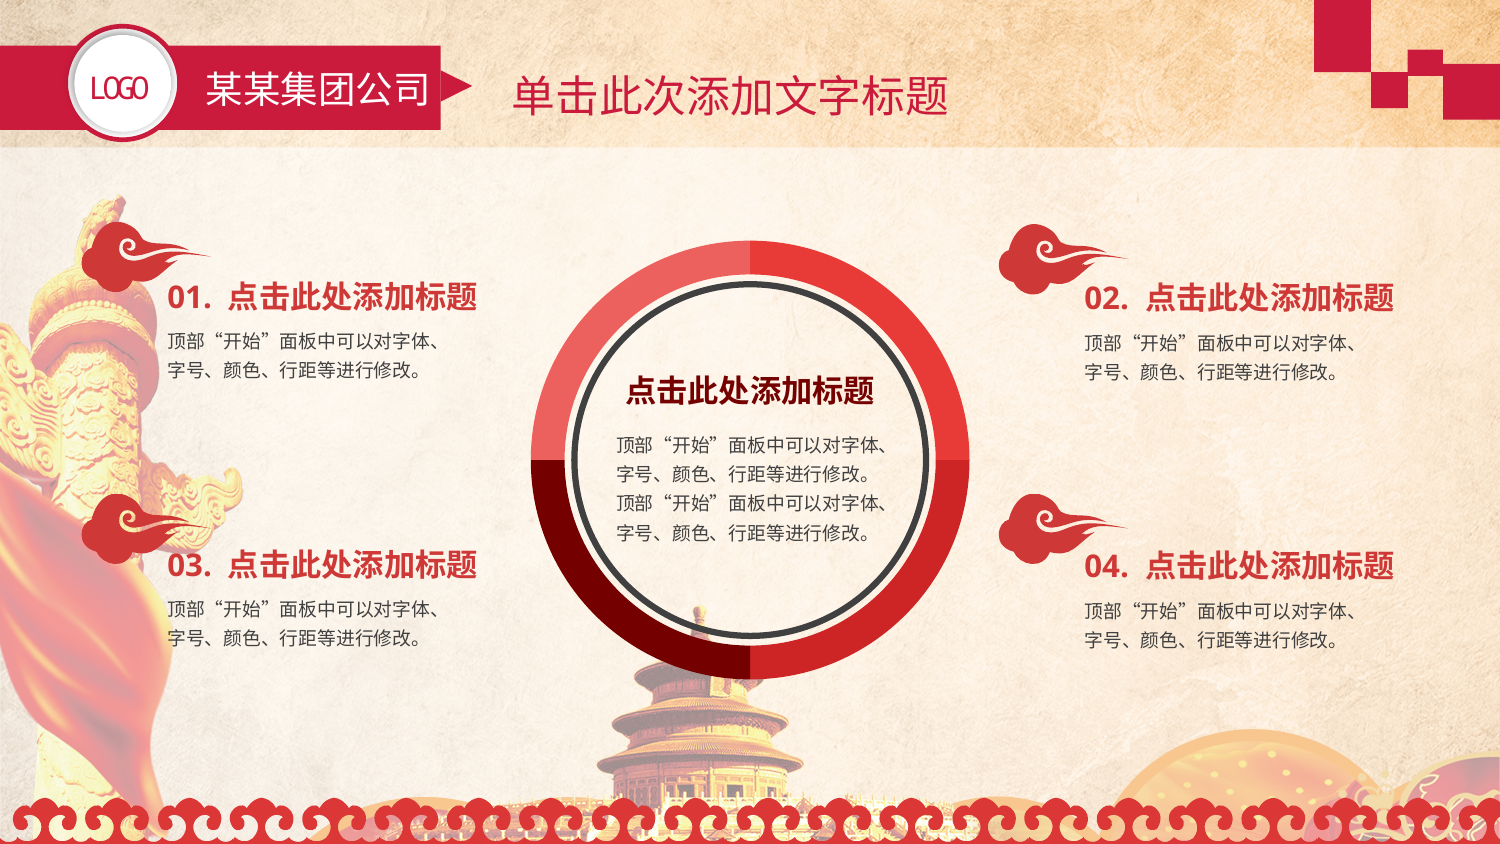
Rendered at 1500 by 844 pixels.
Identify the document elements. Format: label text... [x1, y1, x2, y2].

text_box 02. 点击此处添加标题 [1069, 271, 1410, 324]
text_box 01. 点击此处添加标题 [152, 269, 493, 322]
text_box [0, 796, 1500, 844]
text_box 顶部“开始”面板中可以对字体、字号、颜色、行距等进行修改。 [1069, 592, 1391, 659]
text_box [529, 462, 752, 681]
text_box 顶部“开始”面板中可以对字体、字号、颜色、行距等进行修改。顶部“开始”面板中可以对字体、字号、颜色、行距等进行修改。 [601, 419, 899, 551]
text_box 03. 点击此处添加标题 [152, 537, 493, 590]
picture [81, 494, 212, 564]
picture [998, 494, 1129, 564]
text_box [602, 283, 899, 363]
text_box 点击此处添加标题 [601, 363, 899, 416]
text_box 顶部“开始”面板中可以对字体、字号、颜色、行距等进行修改。 [1069, 324, 1391, 391]
text_box 04. 点击此处添加标题 [1069, 539, 1410, 592]
text_box [573, 364, 928, 637]
text_box [752, 239, 971, 459]
text_box [752, 459, 971, 681]
picture [81, 222, 212, 292]
text_box 顶部“开始”面板中可以对字体、字号、颜色、行距等进行修改。 [152, 590, 474, 657]
picture [998, 224, 1129, 295]
text_box [529, 239, 752, 462]
picture [0, 0, 1500, 147]
text_box 顶部“开始”面板中可以对字体、字号、颜色、行距等进行修改。 [152, 322, 474, 389]
picture [1371, 0, 1500, 72]
